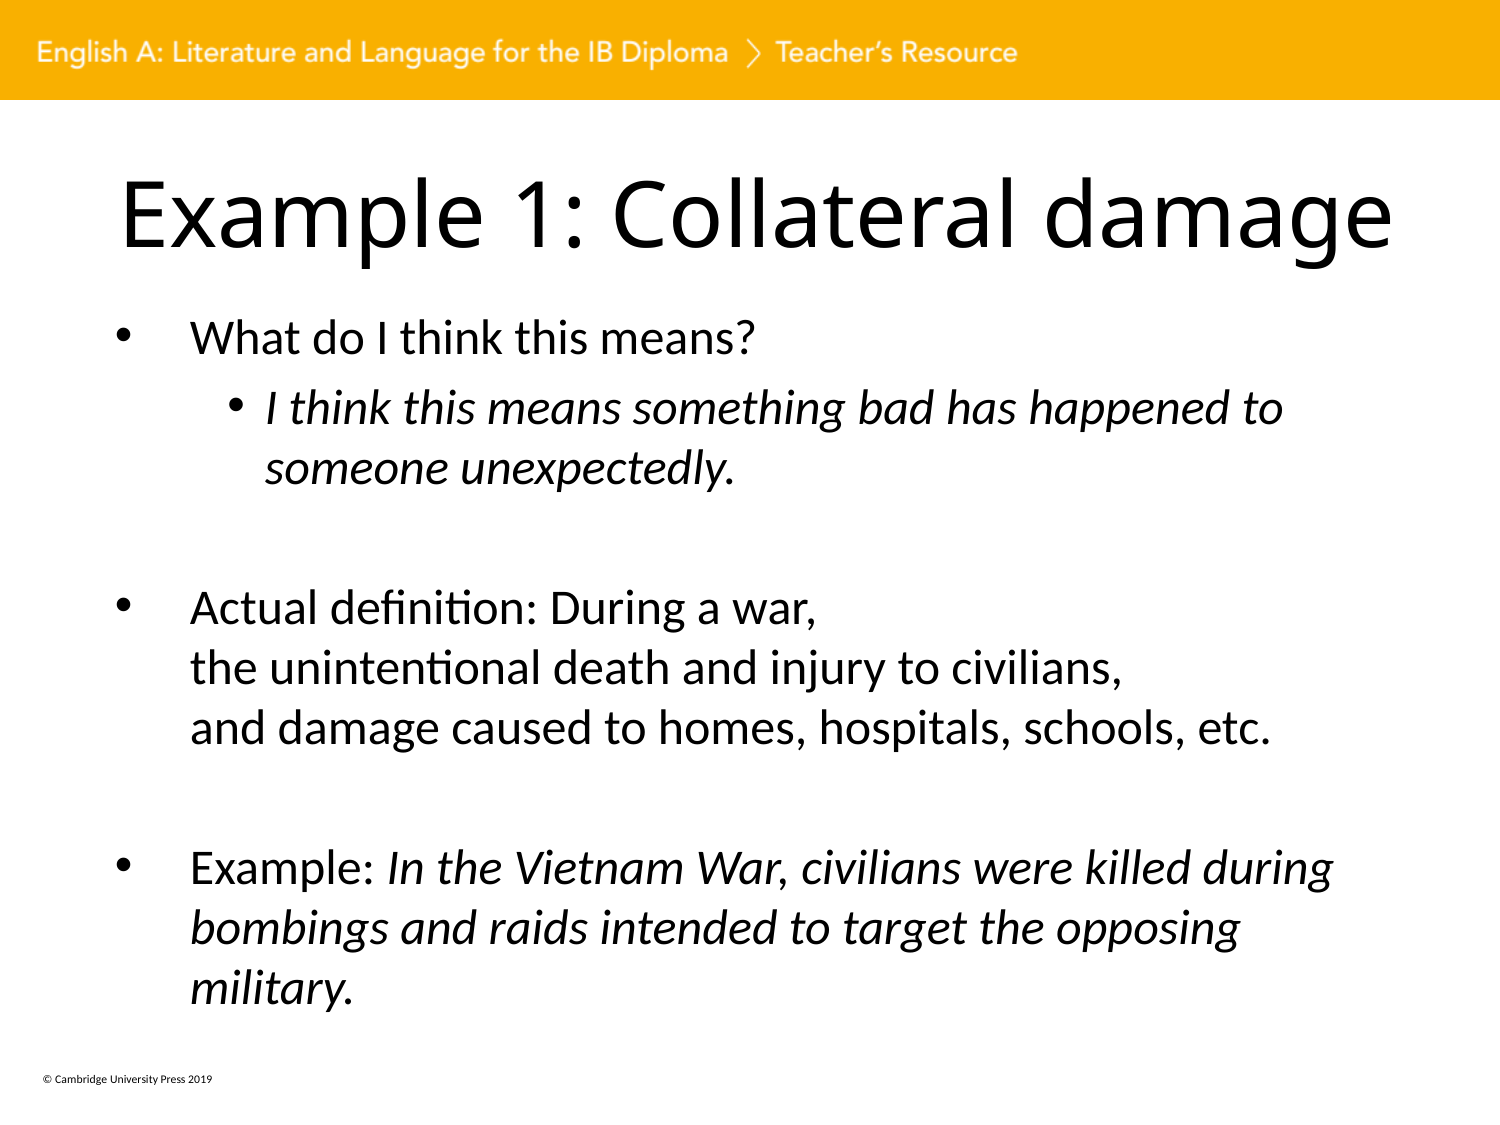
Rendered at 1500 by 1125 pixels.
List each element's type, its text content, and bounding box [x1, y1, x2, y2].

picture [0, 0, 1500, 101]
subtitle © Cambridge University Press 2019 [27, 1063, 1388, 1093]
text_box Example 1: Collateral damage [46, 117, 1470, 305]
text_box What do I think this means? I think this means something bad has happened to someone unexpectedly. Actual definition: During a war, the unintentional death and injury to civilians, and damage caused to homes, hospitals, schools, etc. Example: In the Vietnam War, civilians were killed during bombings and raids intended to target the opposing military. [99, 297, 1364, 1071]
